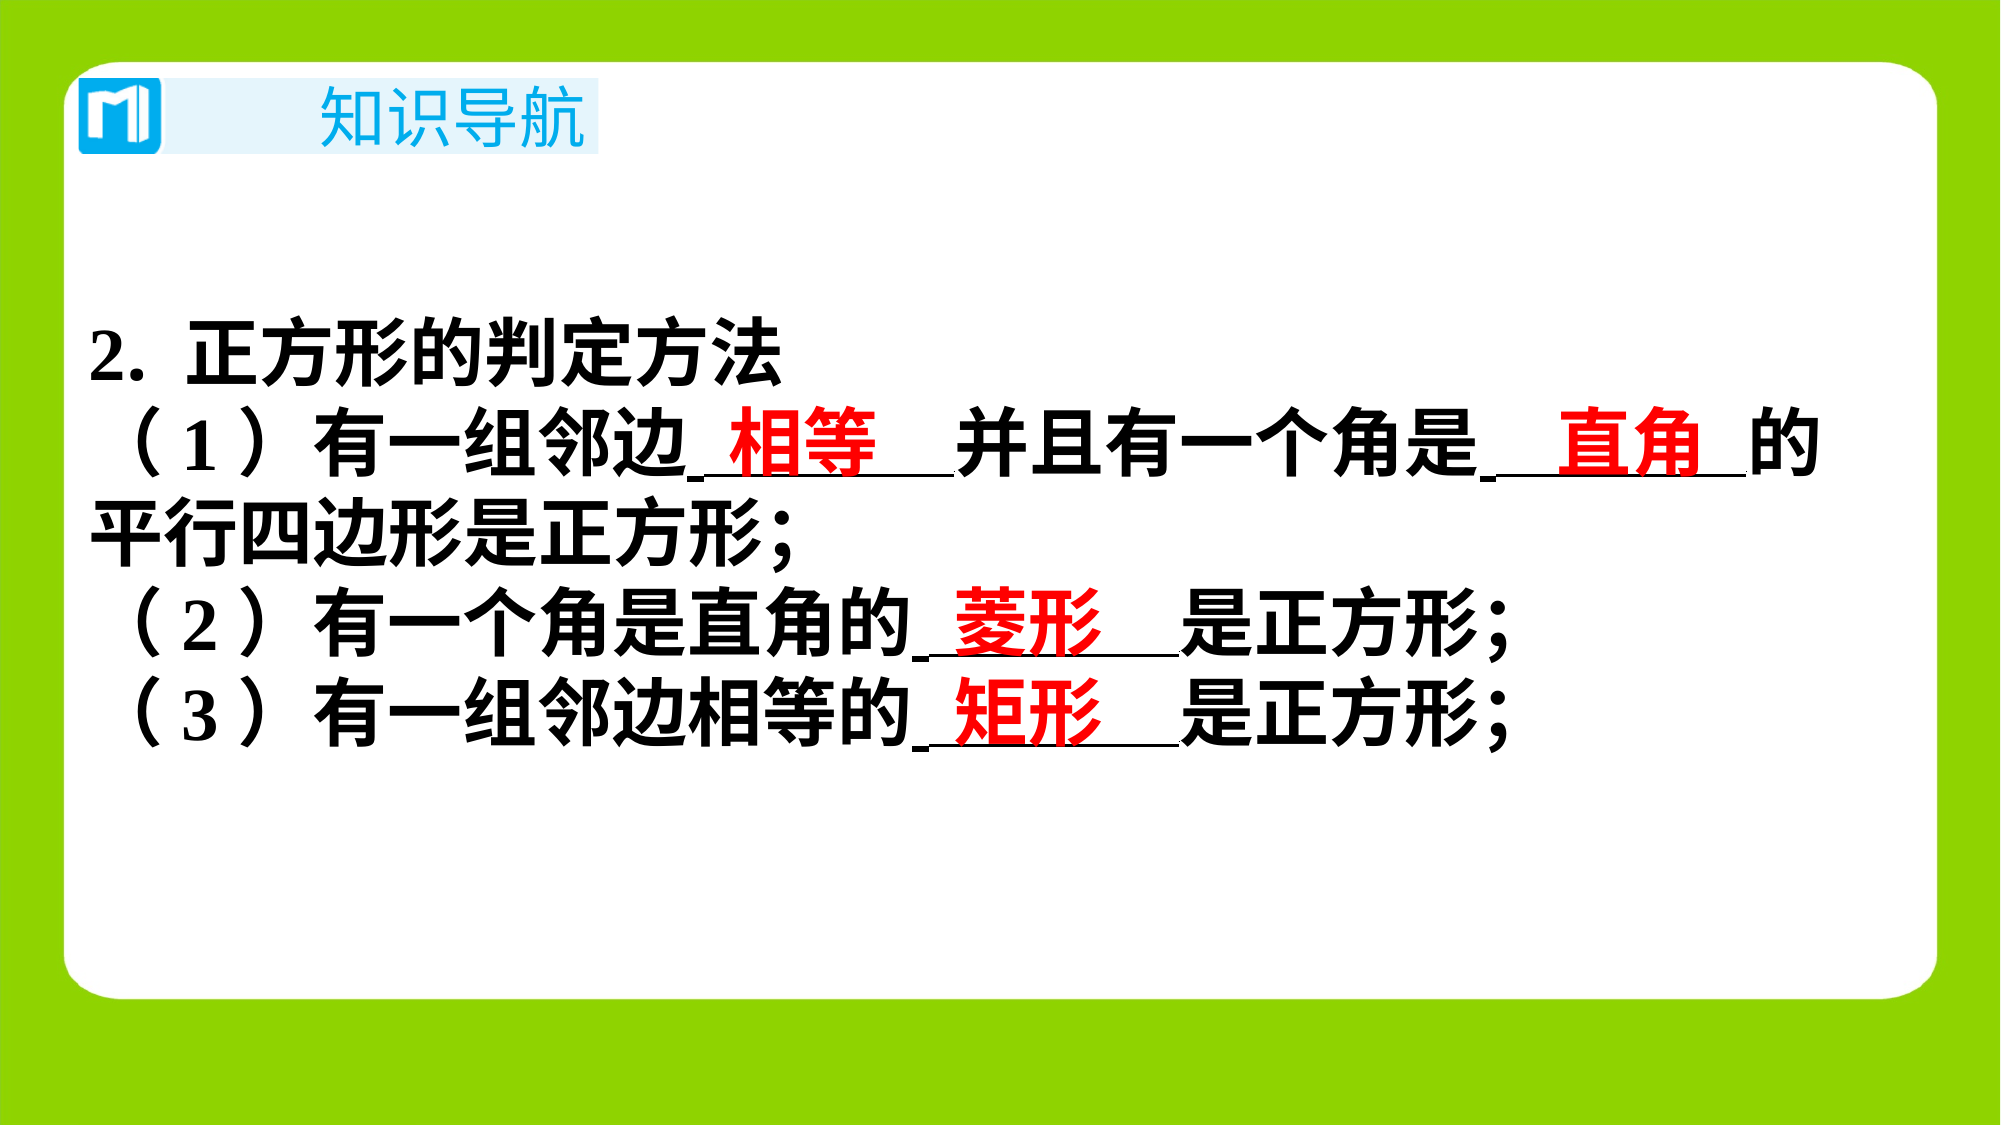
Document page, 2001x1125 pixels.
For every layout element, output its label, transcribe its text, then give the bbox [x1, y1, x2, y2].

text_box 直角 [1541, 388, 1797, 494]
text_box 2. 正方形的判定方法 （1）有一组邻边 并且有一个角是 ⁠的 平行四边形是正方形； （2）有一个角是直角的 是正方形； （3）有一组邻边相等的 是正方形； [88, 305, 1974, 761]
text_box 菱形 [939, 568, 1195, 658]
picture [0, 0, 2001, 1125]
text_box 矩形 [939, 658, 1195, 764]
text_box 相等 [713, 388, 969, 494]
